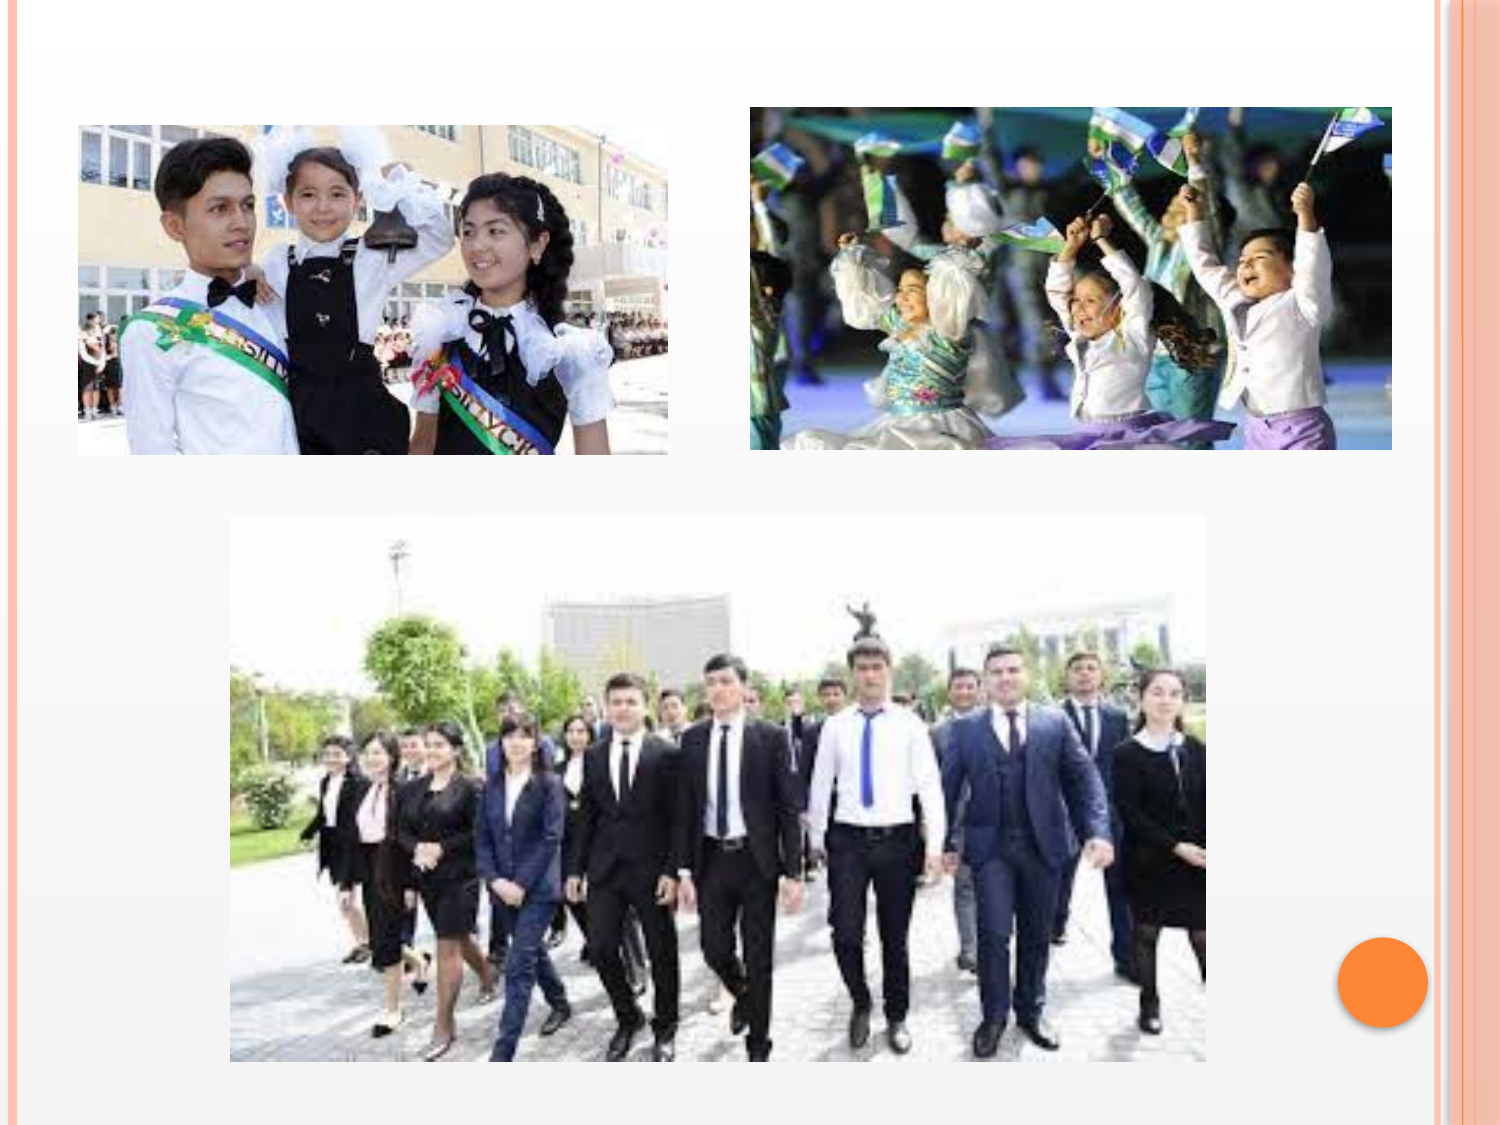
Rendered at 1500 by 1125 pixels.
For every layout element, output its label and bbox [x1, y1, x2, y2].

picture [78, 124, 668, 456]
picture [229, 514, 1206, 1062]
list [749, 106, 1392, 451]
